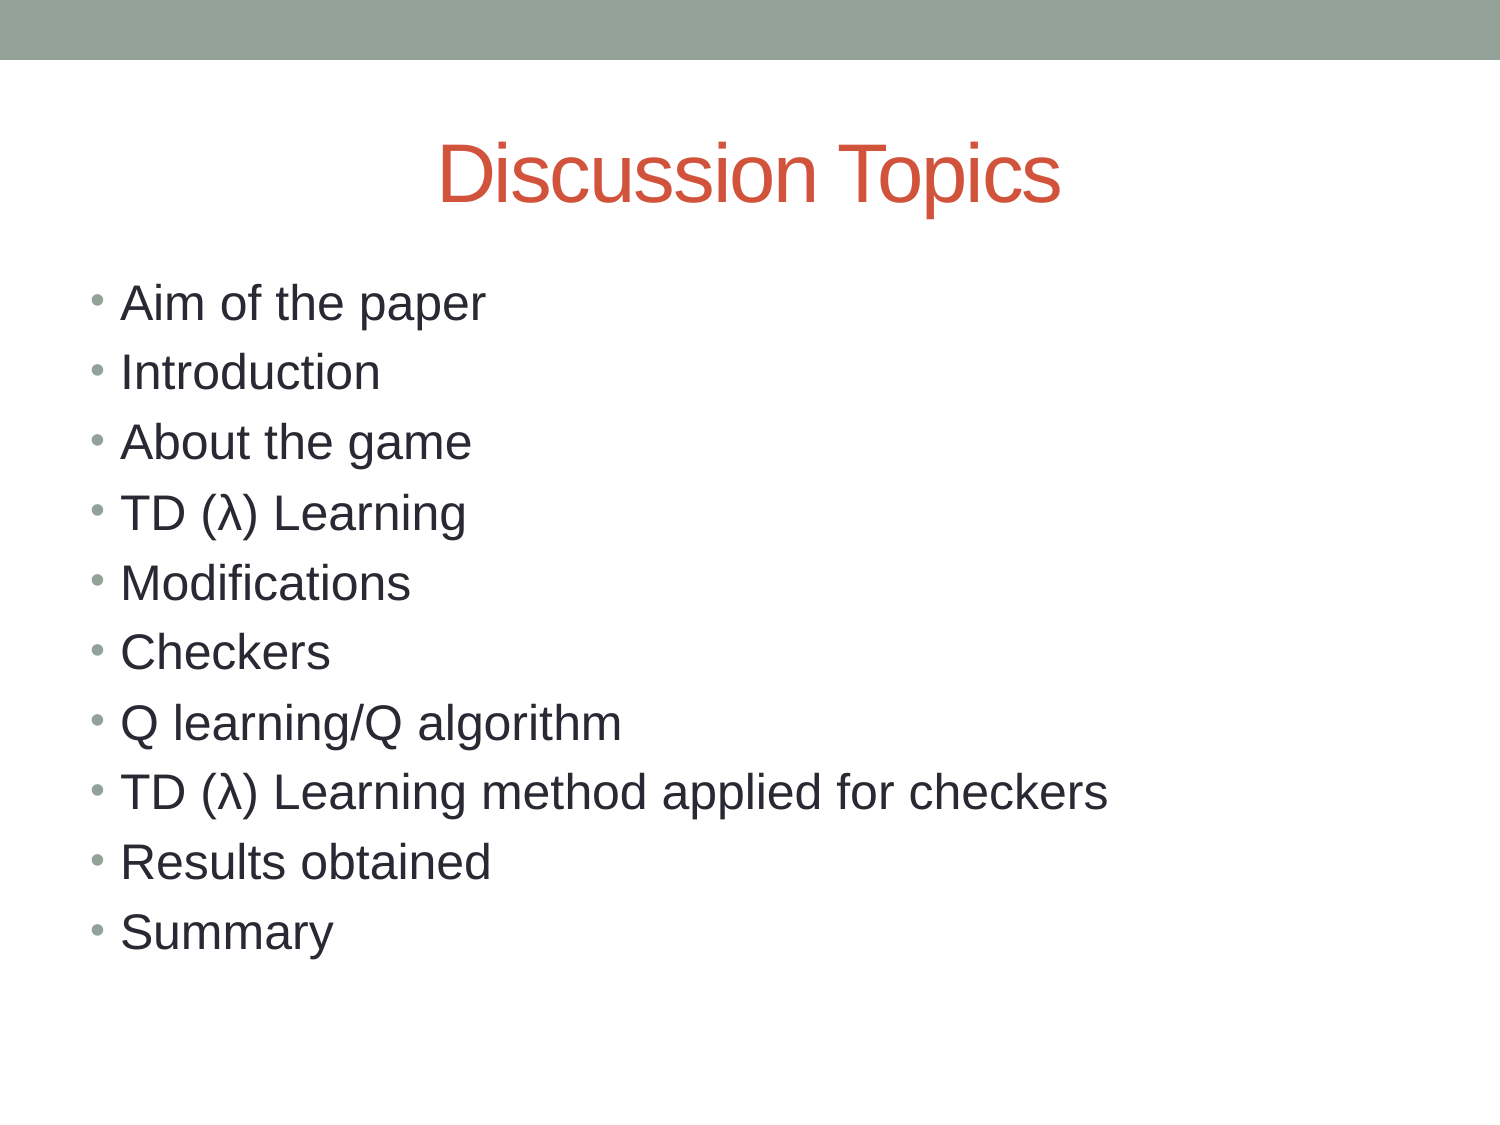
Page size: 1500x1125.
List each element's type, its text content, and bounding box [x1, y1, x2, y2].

title Discussion Topics [75, 87, 1425, 250]
list Aim of the paper Introduction About the game TD (λ) Learning Modifications Checkers Q learning/Q algorithm TD (λ) Learning method applied for checkers Results obtained Summary [75, 262, 1425, 1063]
